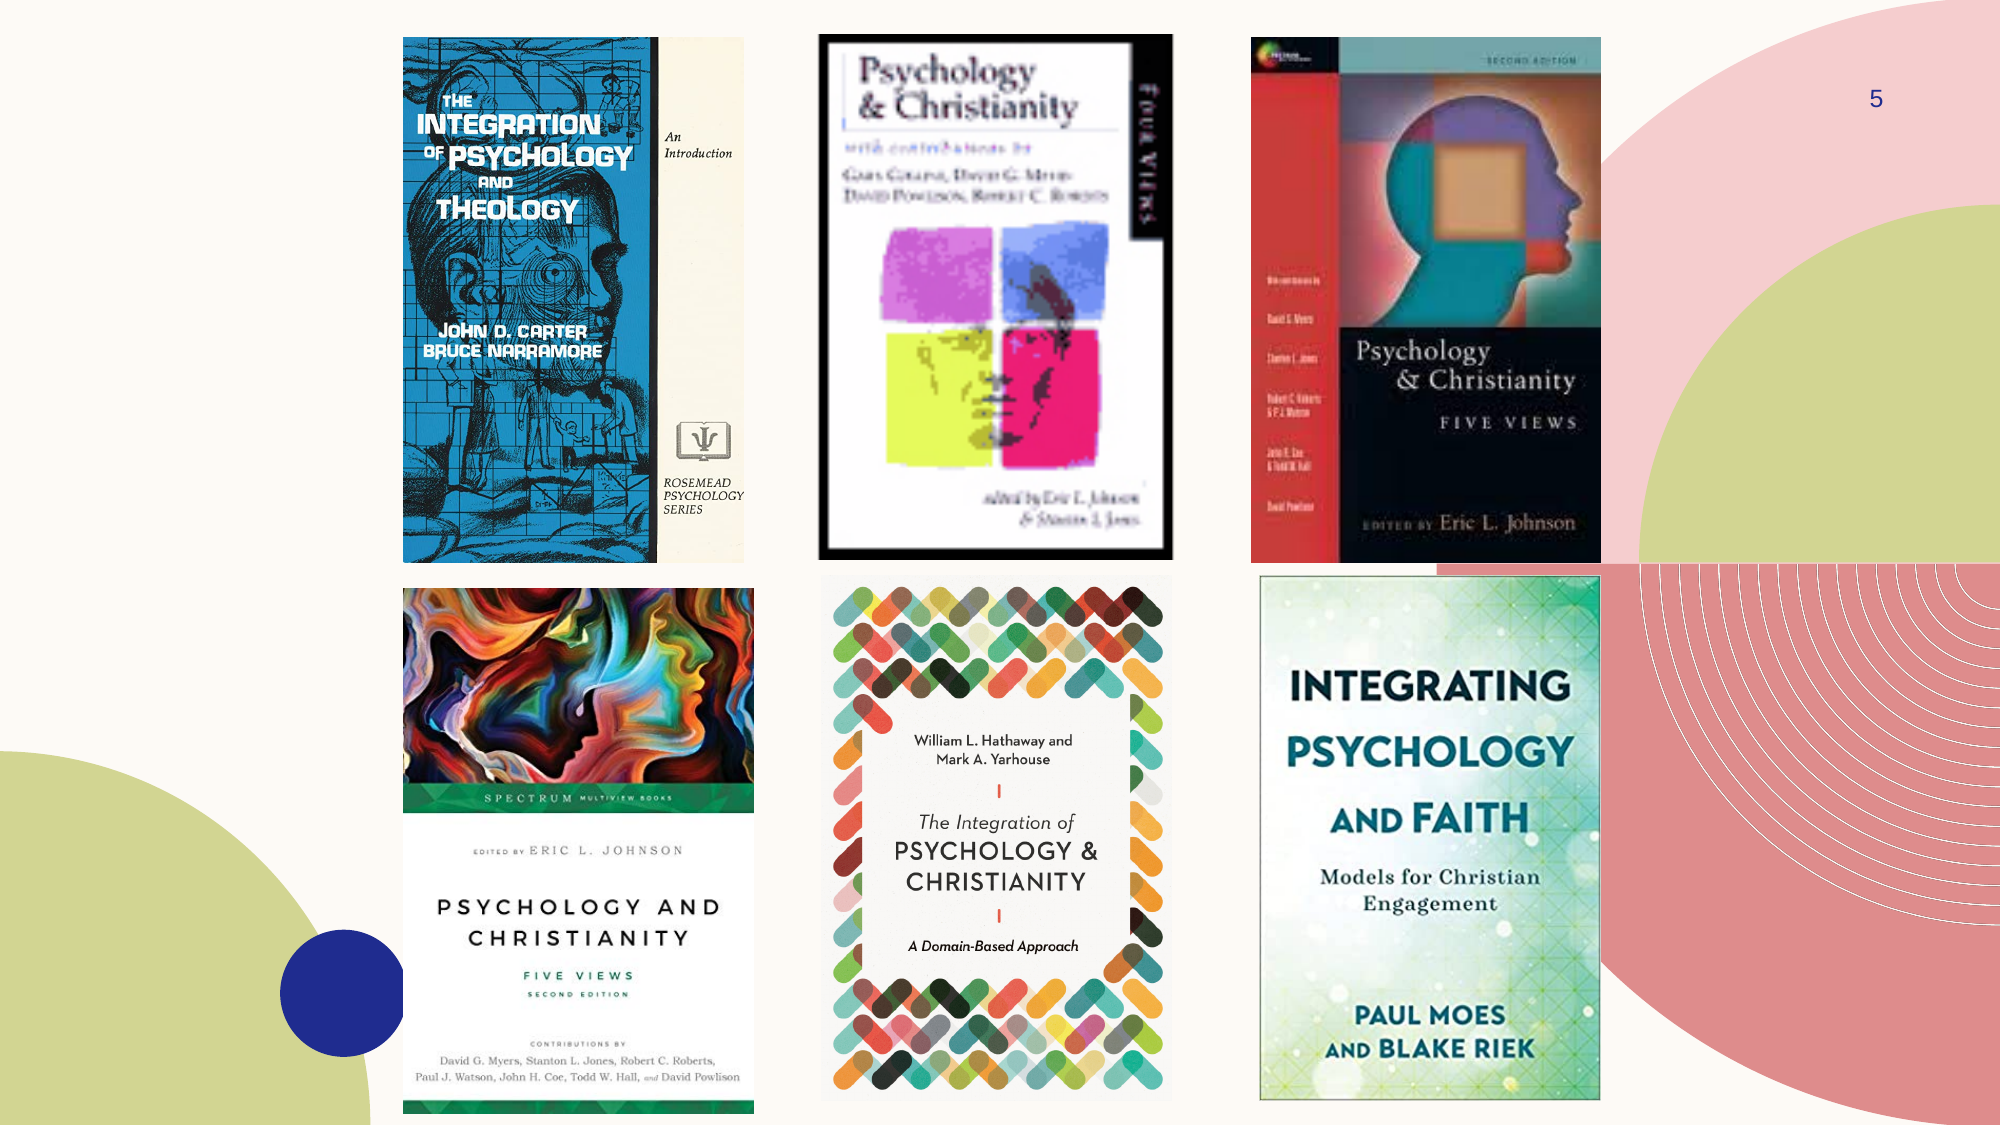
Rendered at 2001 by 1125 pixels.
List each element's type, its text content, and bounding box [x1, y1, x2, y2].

picture [821, 575, 1172, 1101]
picture [403, 34, 1601, 563]
slide_number 5 [1795, 75, 1958, 120]
picture [1639, 564, 2000, 926]
picture [403, 588, 754, 1114]
picture [1259, 575, 1601, 1101]
